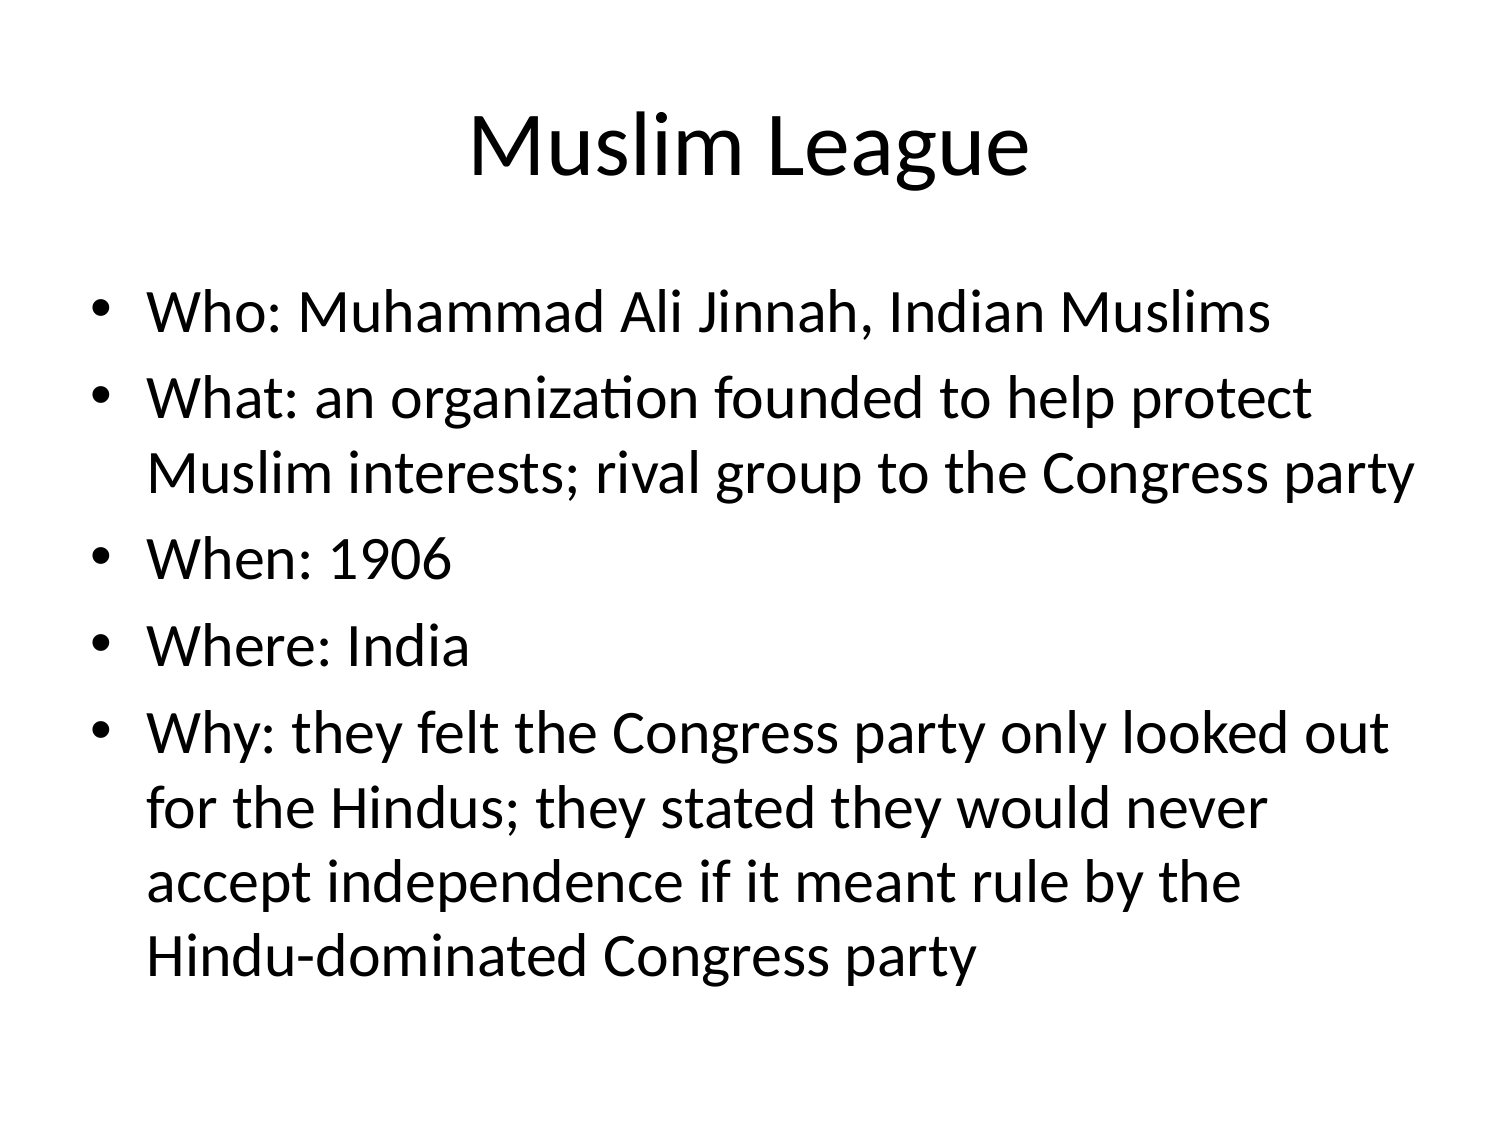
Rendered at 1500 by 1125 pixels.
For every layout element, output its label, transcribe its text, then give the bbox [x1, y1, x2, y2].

list Who: Muhammad Ali Jinnah, Indian Muslims What: an organization founded to help protect Muslim interests; rival group to the Congress party When: 1906 Where: India Why: they felt the Congress party only looked out for the Hindus; they stated they would never accept independence if it meant rule by the Hindu-dominated Congress party [75, 262, 1438, 1063]
title Muslim League [75, 45, 1425, 233]
